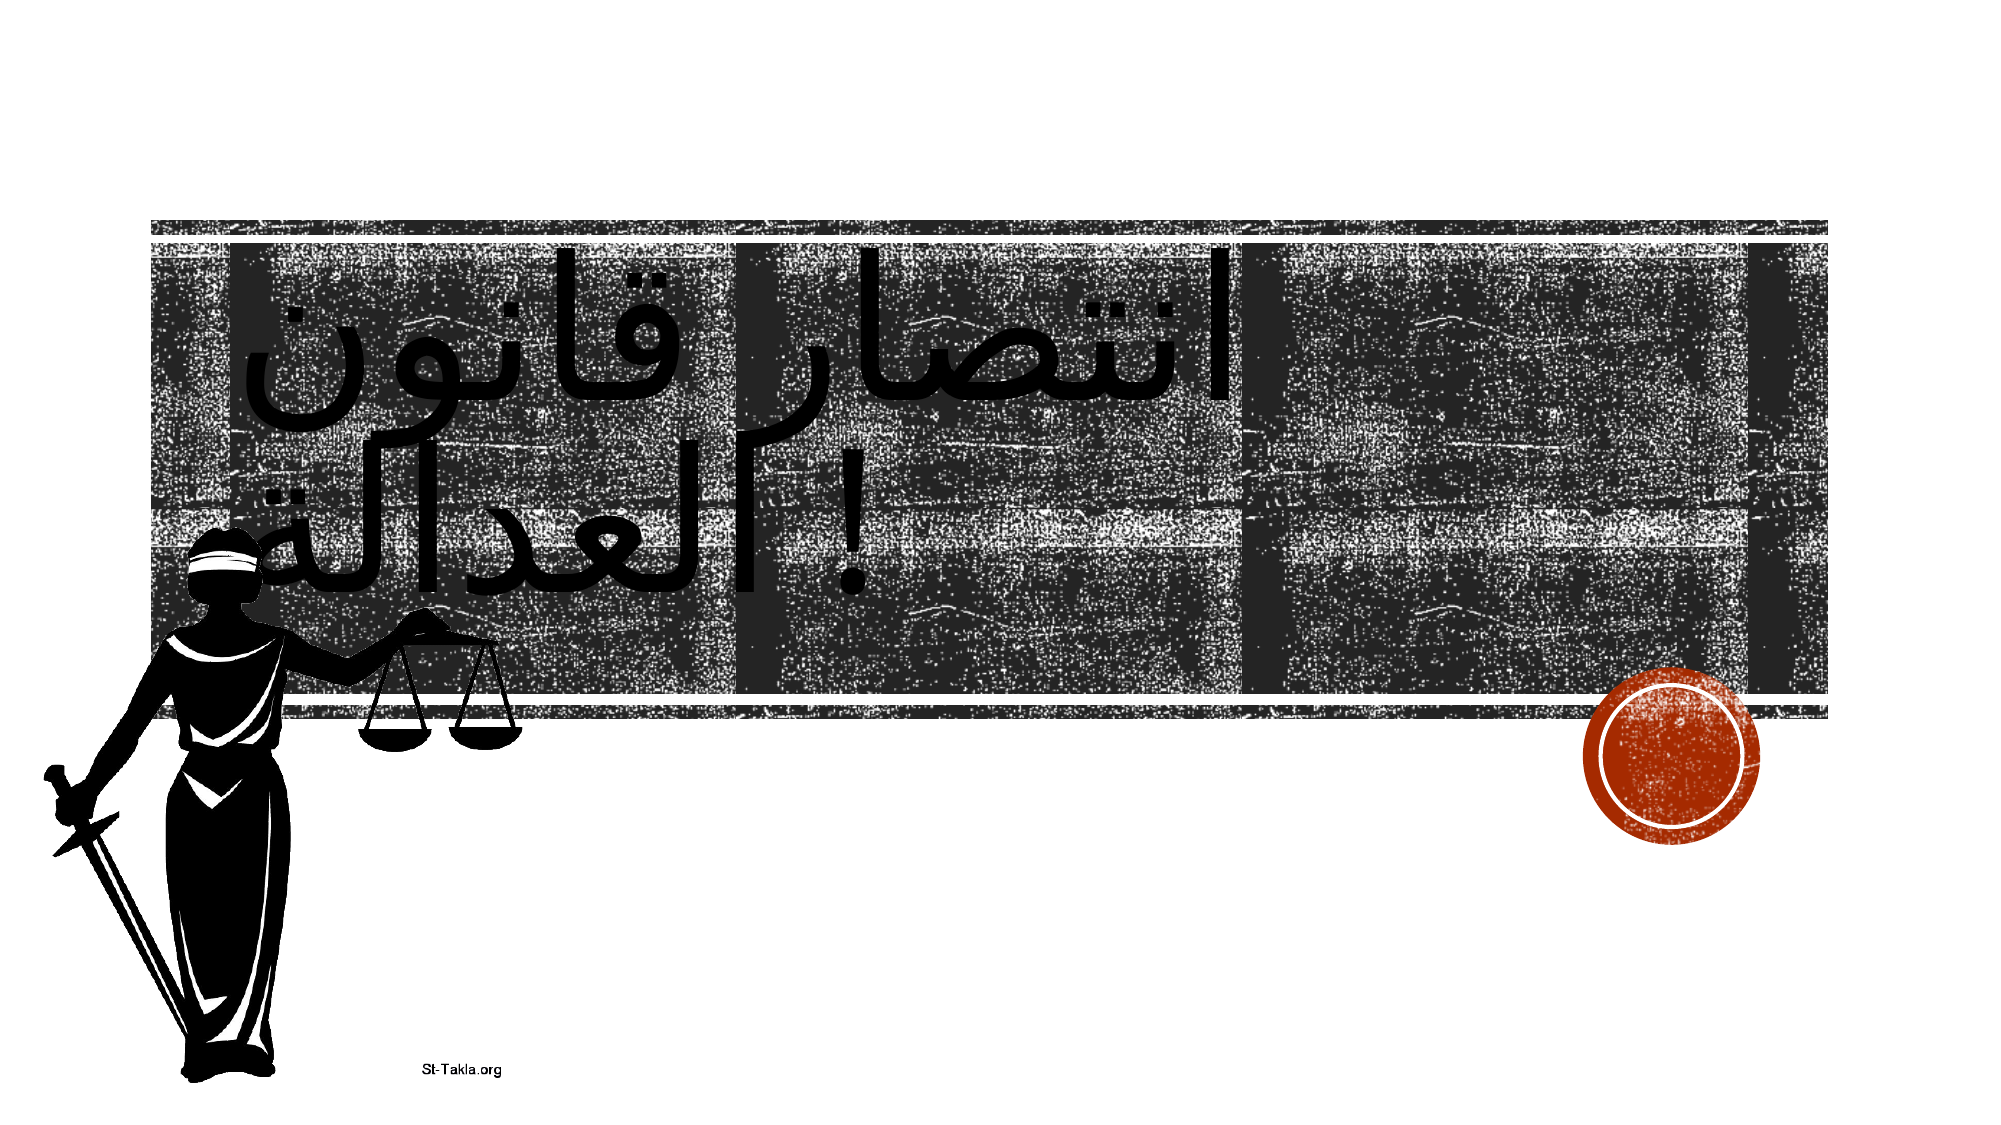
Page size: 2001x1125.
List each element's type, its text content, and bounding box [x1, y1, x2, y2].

title انتصار قانون العدالة ! [217, 189, 1853, 688]
picture [40, 527, 523, 1090]
